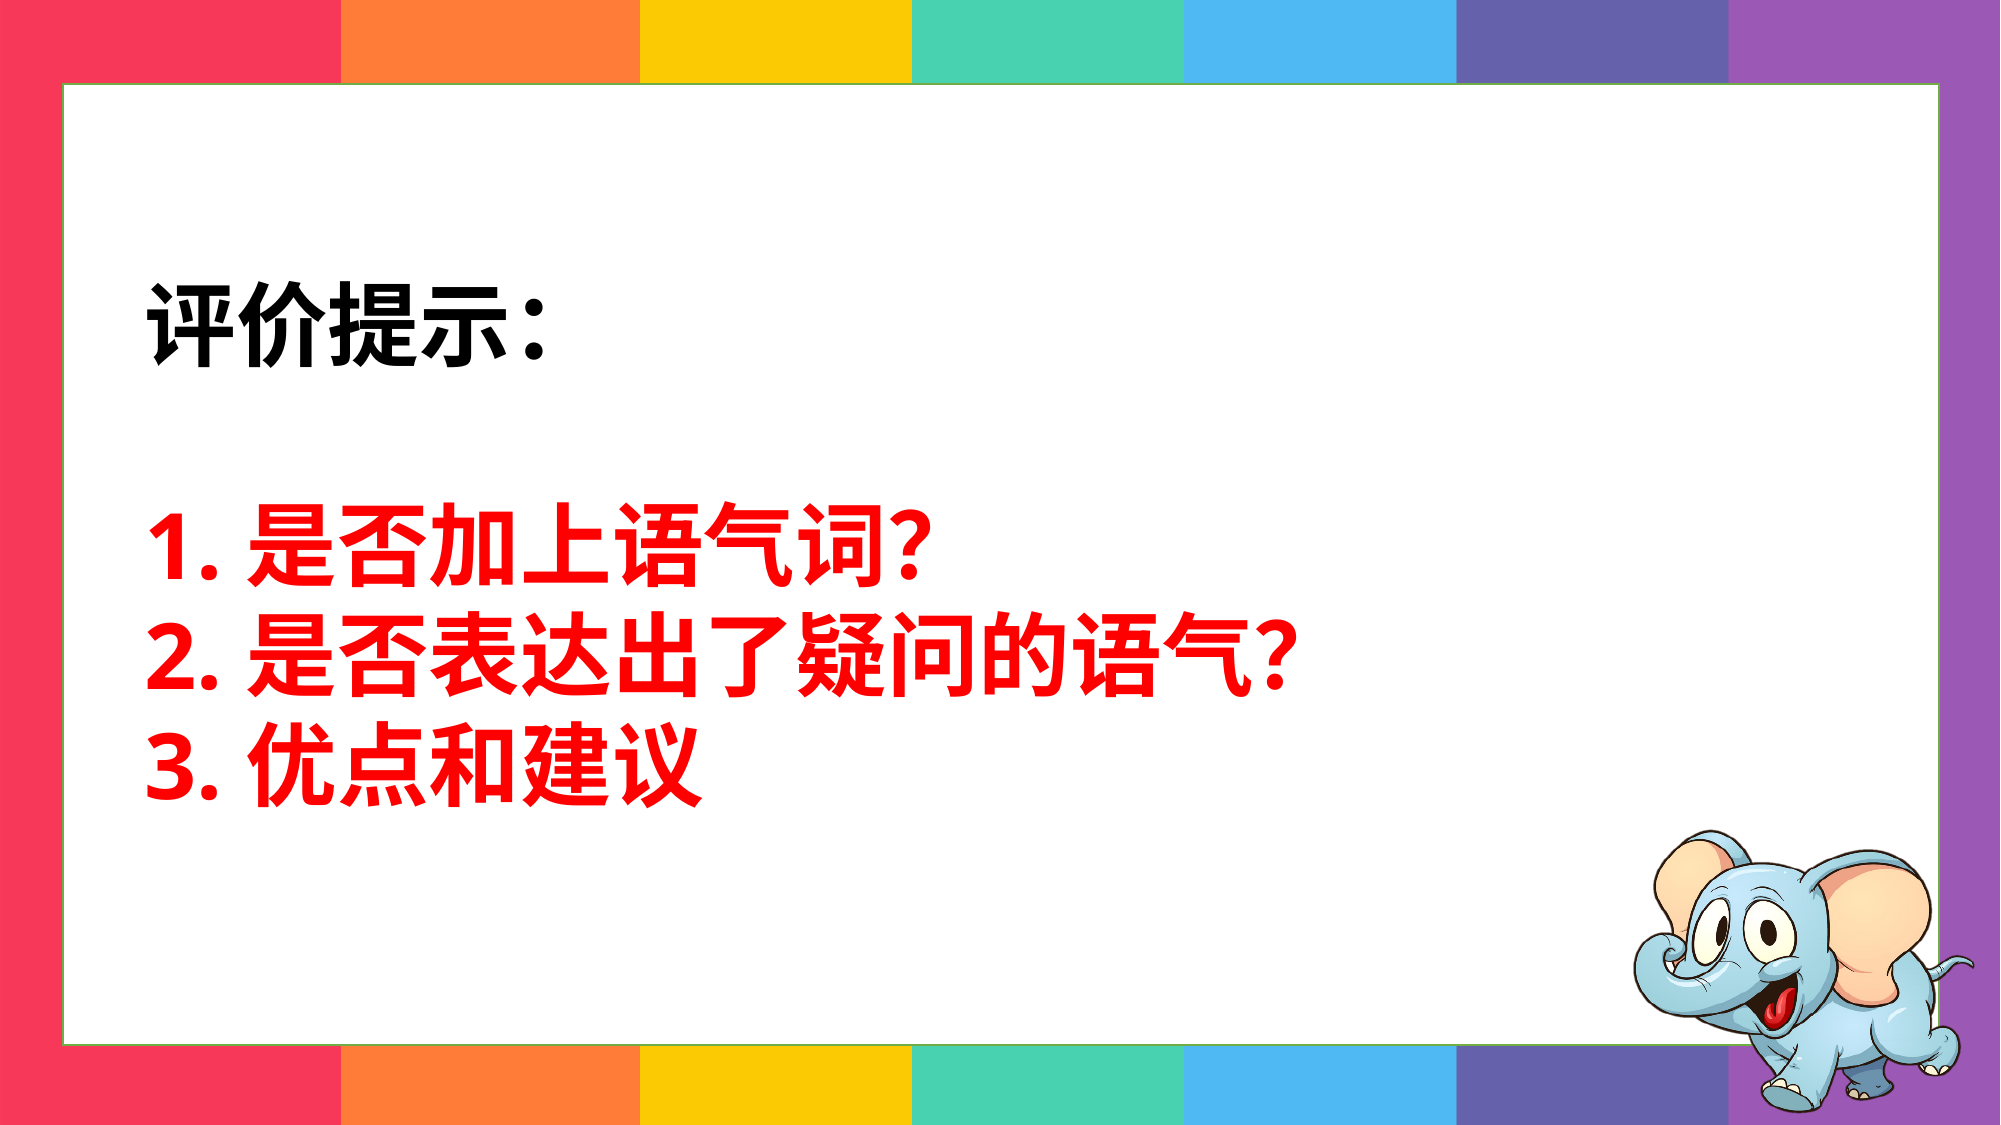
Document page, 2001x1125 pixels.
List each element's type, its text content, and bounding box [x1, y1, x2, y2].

text_box 评价提示： 1.是否加上语气词？ 2.是否表达出了疑问的语气？ 3.优点和建议 [129, 260, 1899, 826]
picture [0, 0, 2001, 1125]
